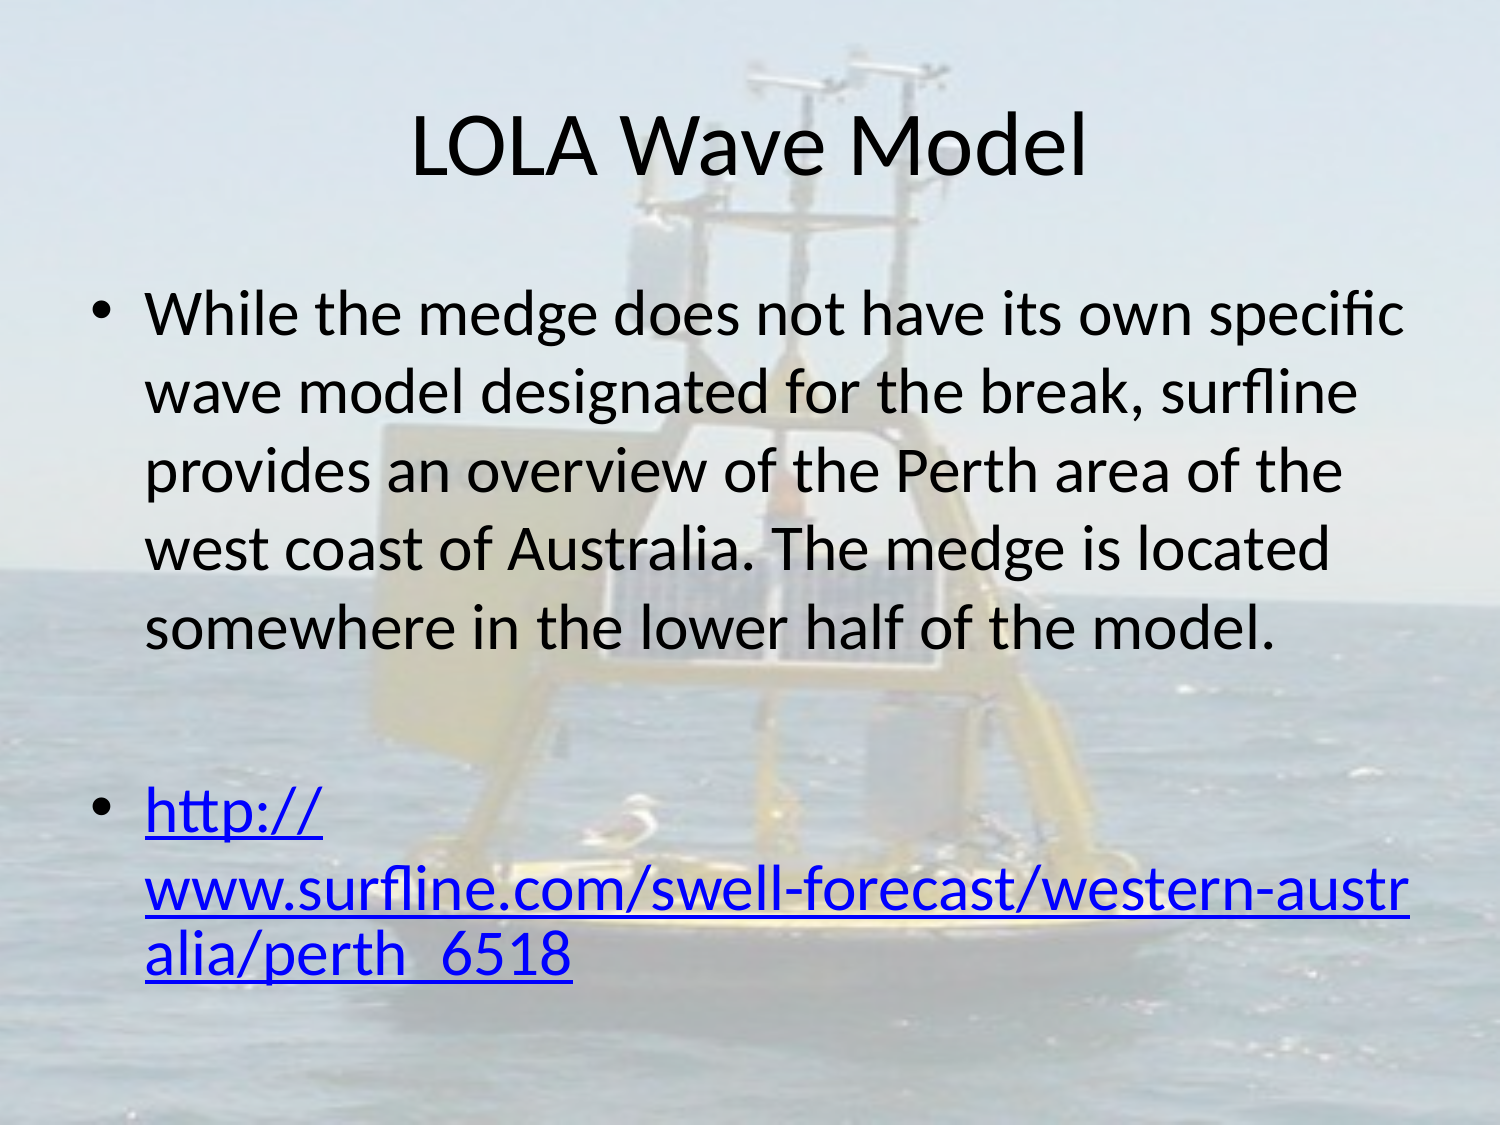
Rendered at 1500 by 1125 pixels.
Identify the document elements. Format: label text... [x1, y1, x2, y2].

list While the medge does not have its own specific wave model designated for the break, surfline provides an overview of the Perth area of the west coast of Australia. The medge is located somewhere in the lower half of the model. http://www.surfline.com/swell-forecast/western-australia/perth_6518 [75, 262, 1425, 1005]
title LOLA Wave Model [75, 45, 1425, 233]
